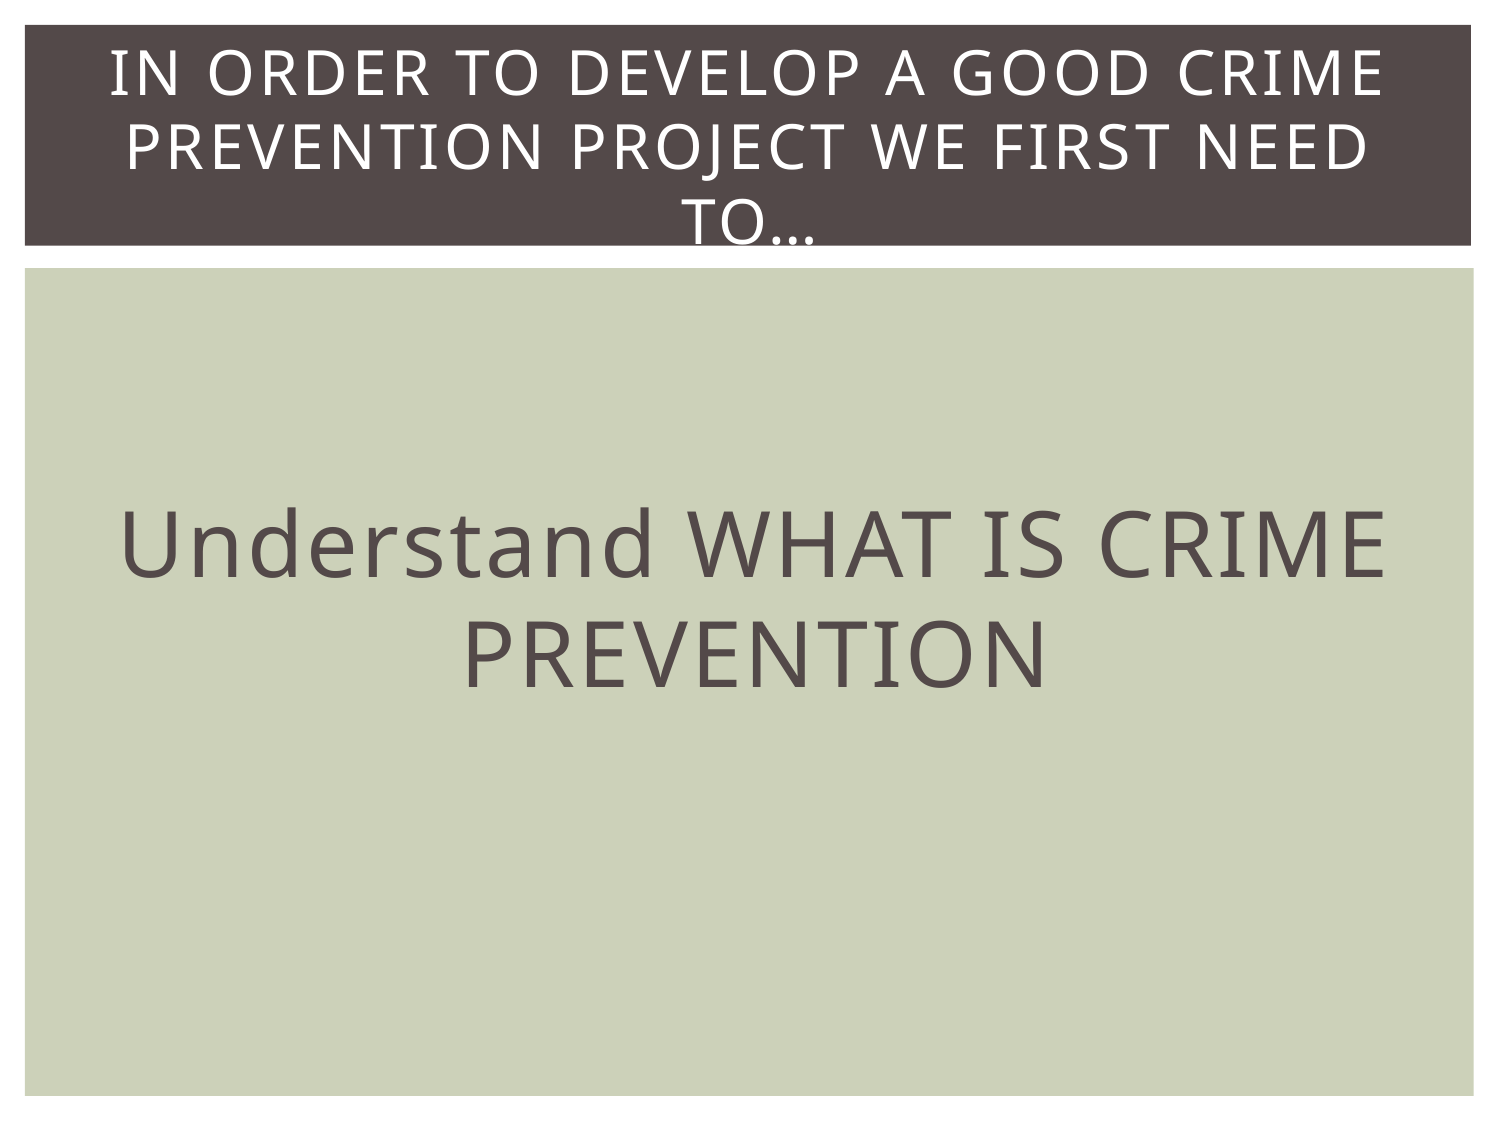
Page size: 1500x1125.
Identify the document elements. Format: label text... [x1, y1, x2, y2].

title In order to develop a good crime prevention project we first need to… [62, 58, 1438, 232]
list Understand WHAT IS CRIME PREVENTION [62, 281, 1442, 1005]
